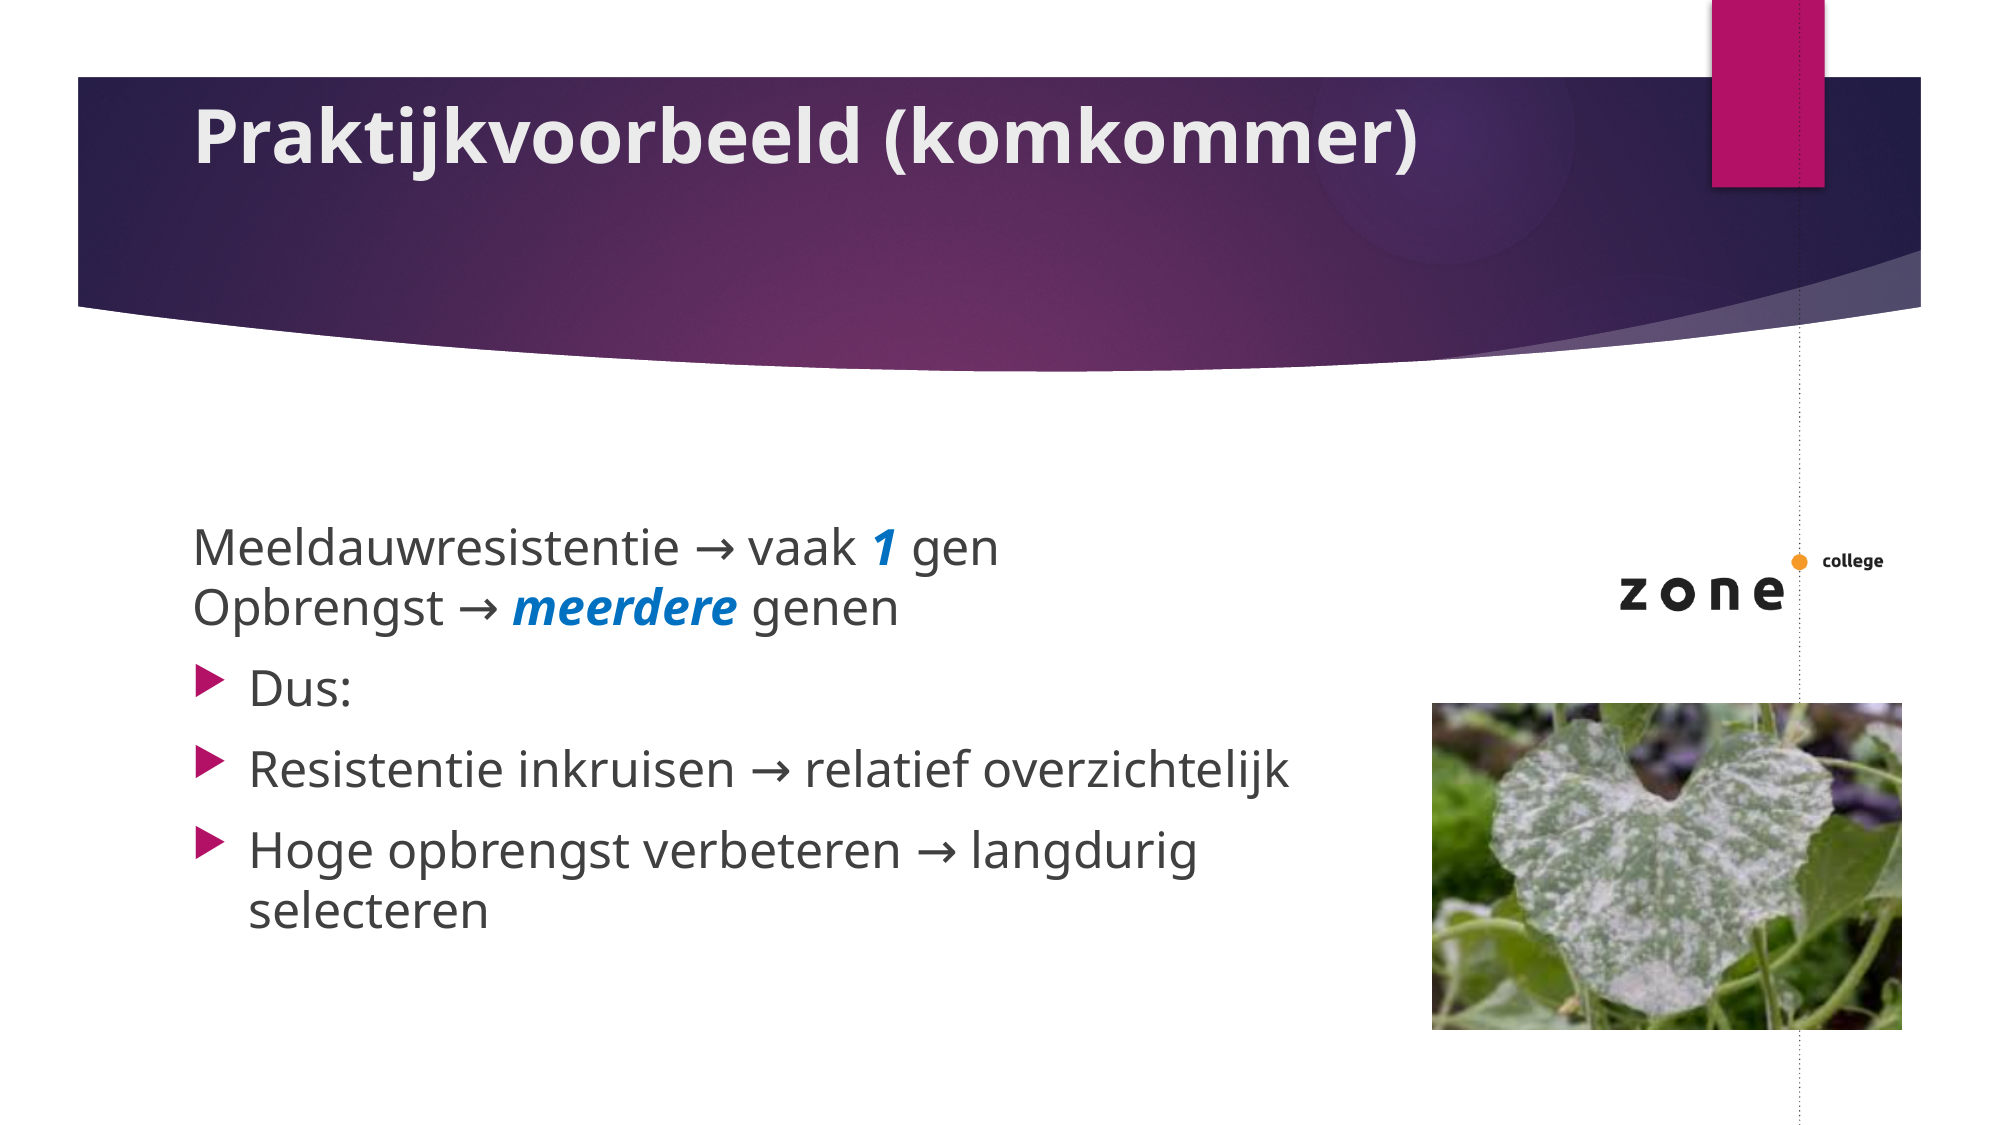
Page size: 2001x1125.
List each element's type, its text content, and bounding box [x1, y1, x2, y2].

title Praktijkvoorbeeld (komkommer) [177, 97, 1471, 261]
list Meeldauwresistentie → vaak 1 gen Opbrengst → meerdere genen Dus: Resistentie inkruisen → relatief overzichtelijk Hoge opbrengst verbeteren → langdurig selecteren [177, 507, 1365, 1091]
picture [1432, 0, 2001, 1125]
